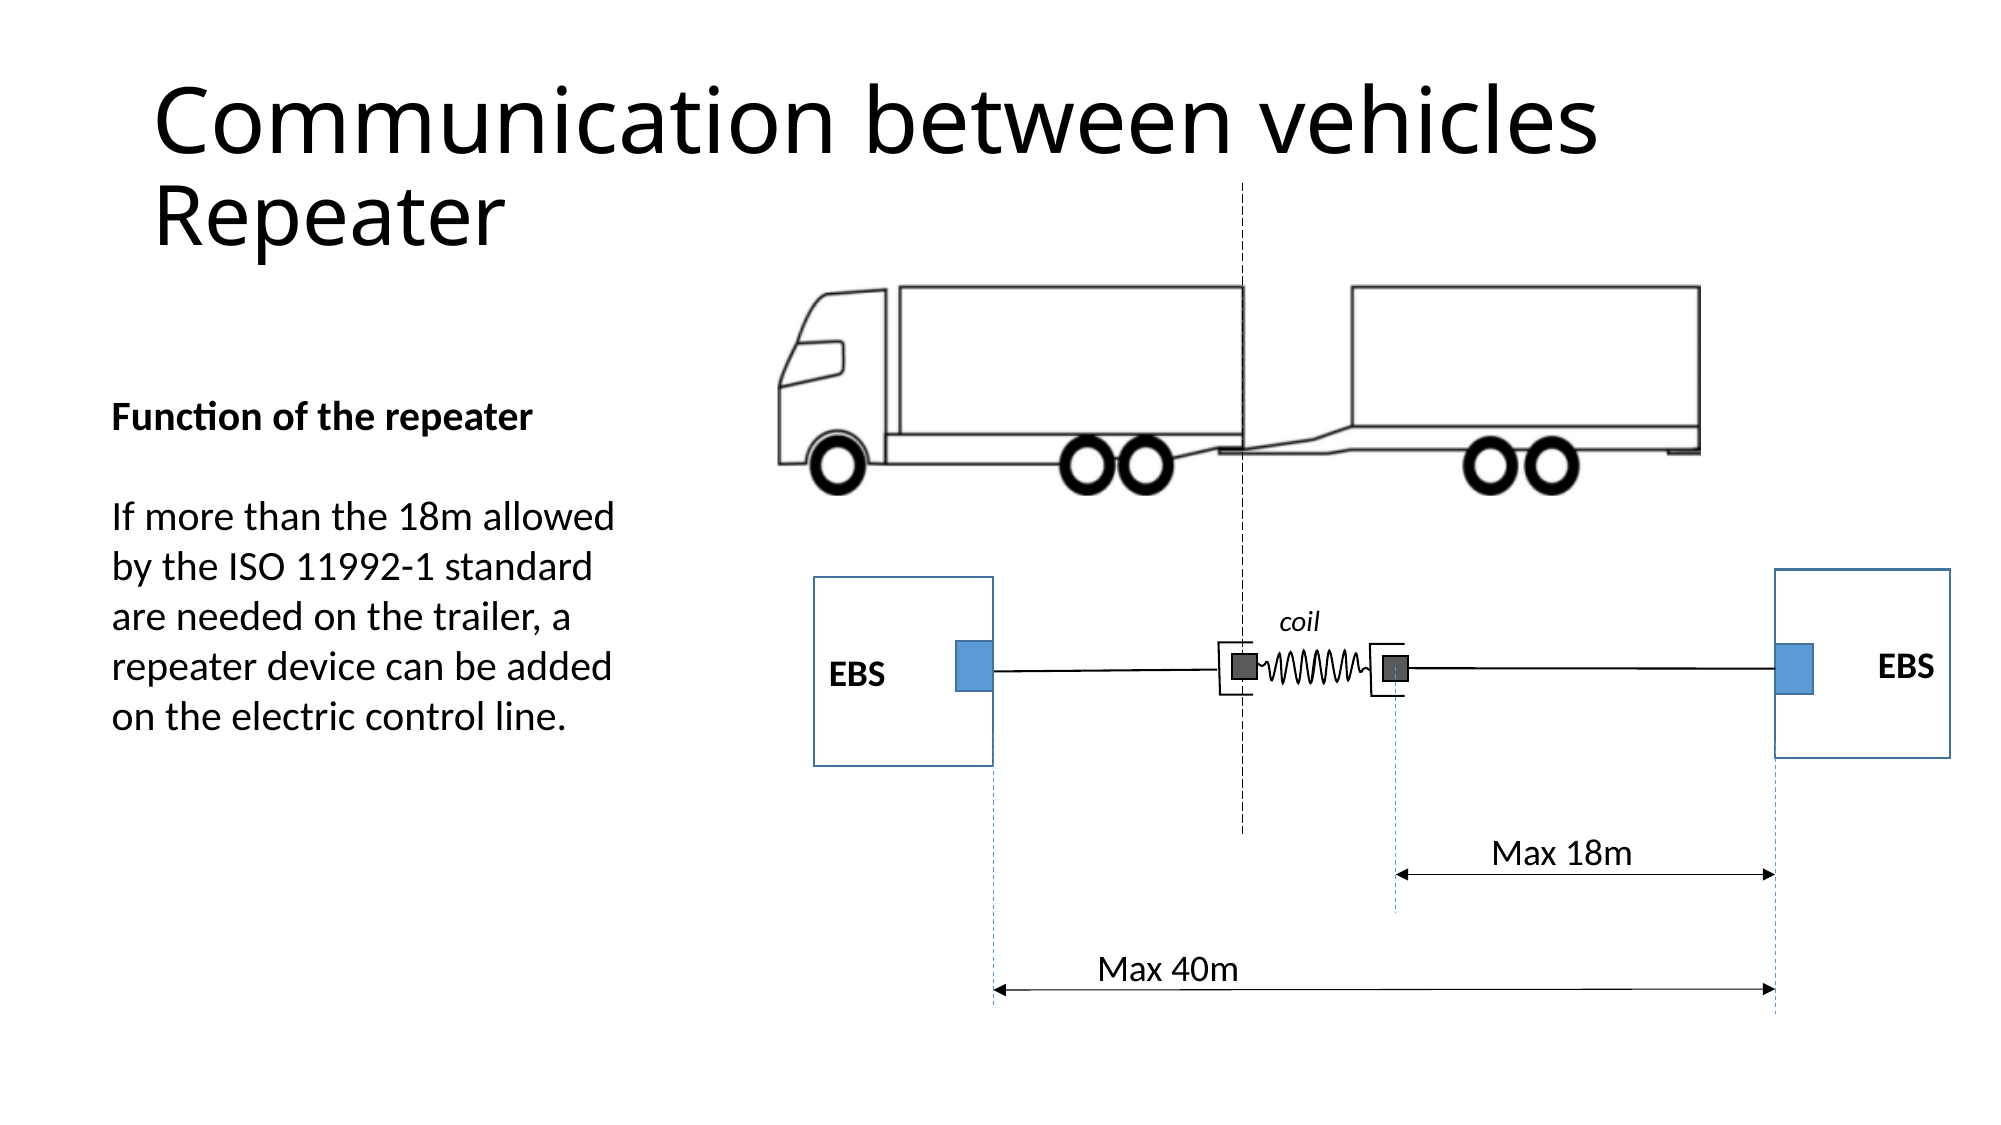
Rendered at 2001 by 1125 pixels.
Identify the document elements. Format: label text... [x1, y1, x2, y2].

text_box Max 18m [1476, 875, 1649, 881]
text_box [1368, 642, 1405, 697]
text_box Function of the repeater If more than the 18m allowed by the ISO 11992-1 standard are needed on the trailer, a repeater device can be added on the electric control line. [96, 381, 633, 747]
text_box EBS [1774, 568, 1951, 759]
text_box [1257, 650, 1371, 684]
picture [1243, 283, 1701, 501]
text_box coil [1264, 594, 1336, 645]
text_box [1243, 641, 1254, 696]
text_box [1217, 641, 1242, 696]
text_box [1405, 655, 1409, 682]
picture [771, 283, 1242, 501]
text_box Max 40m [1082, 990, 1255, 997]
title Communication between vehicles Repeater [137, 59, 1863, 278]
text_box Max 18m [1476, 820, 1649, 874]
text_box Max 40m [1082, 937, 1255, 988]
text_box EBS [813, 576, 994, 767]
